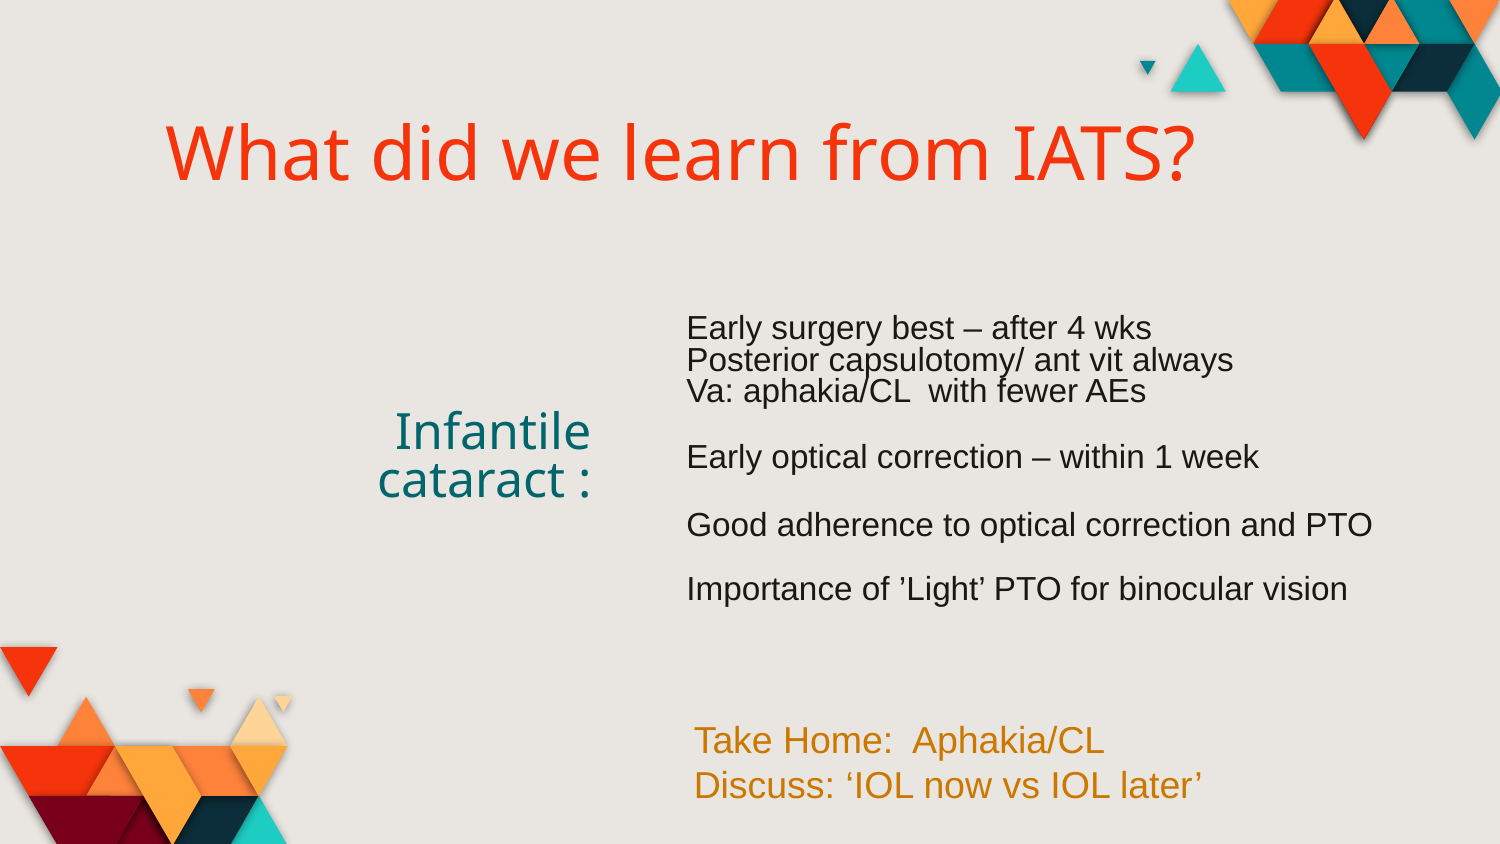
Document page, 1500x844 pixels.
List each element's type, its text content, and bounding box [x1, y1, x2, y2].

title Good adherence to optical correction and PTO Importance of ’Light’ PTO for binocular vision [671, 502, 1431, 688]
title Early optical correction – within 1 week [671, 414, 1371, 502]
title What did we learn from IATS? [150, 110, 1323, 206]
title Infantile cataract : [237, 411, 607, 507]
